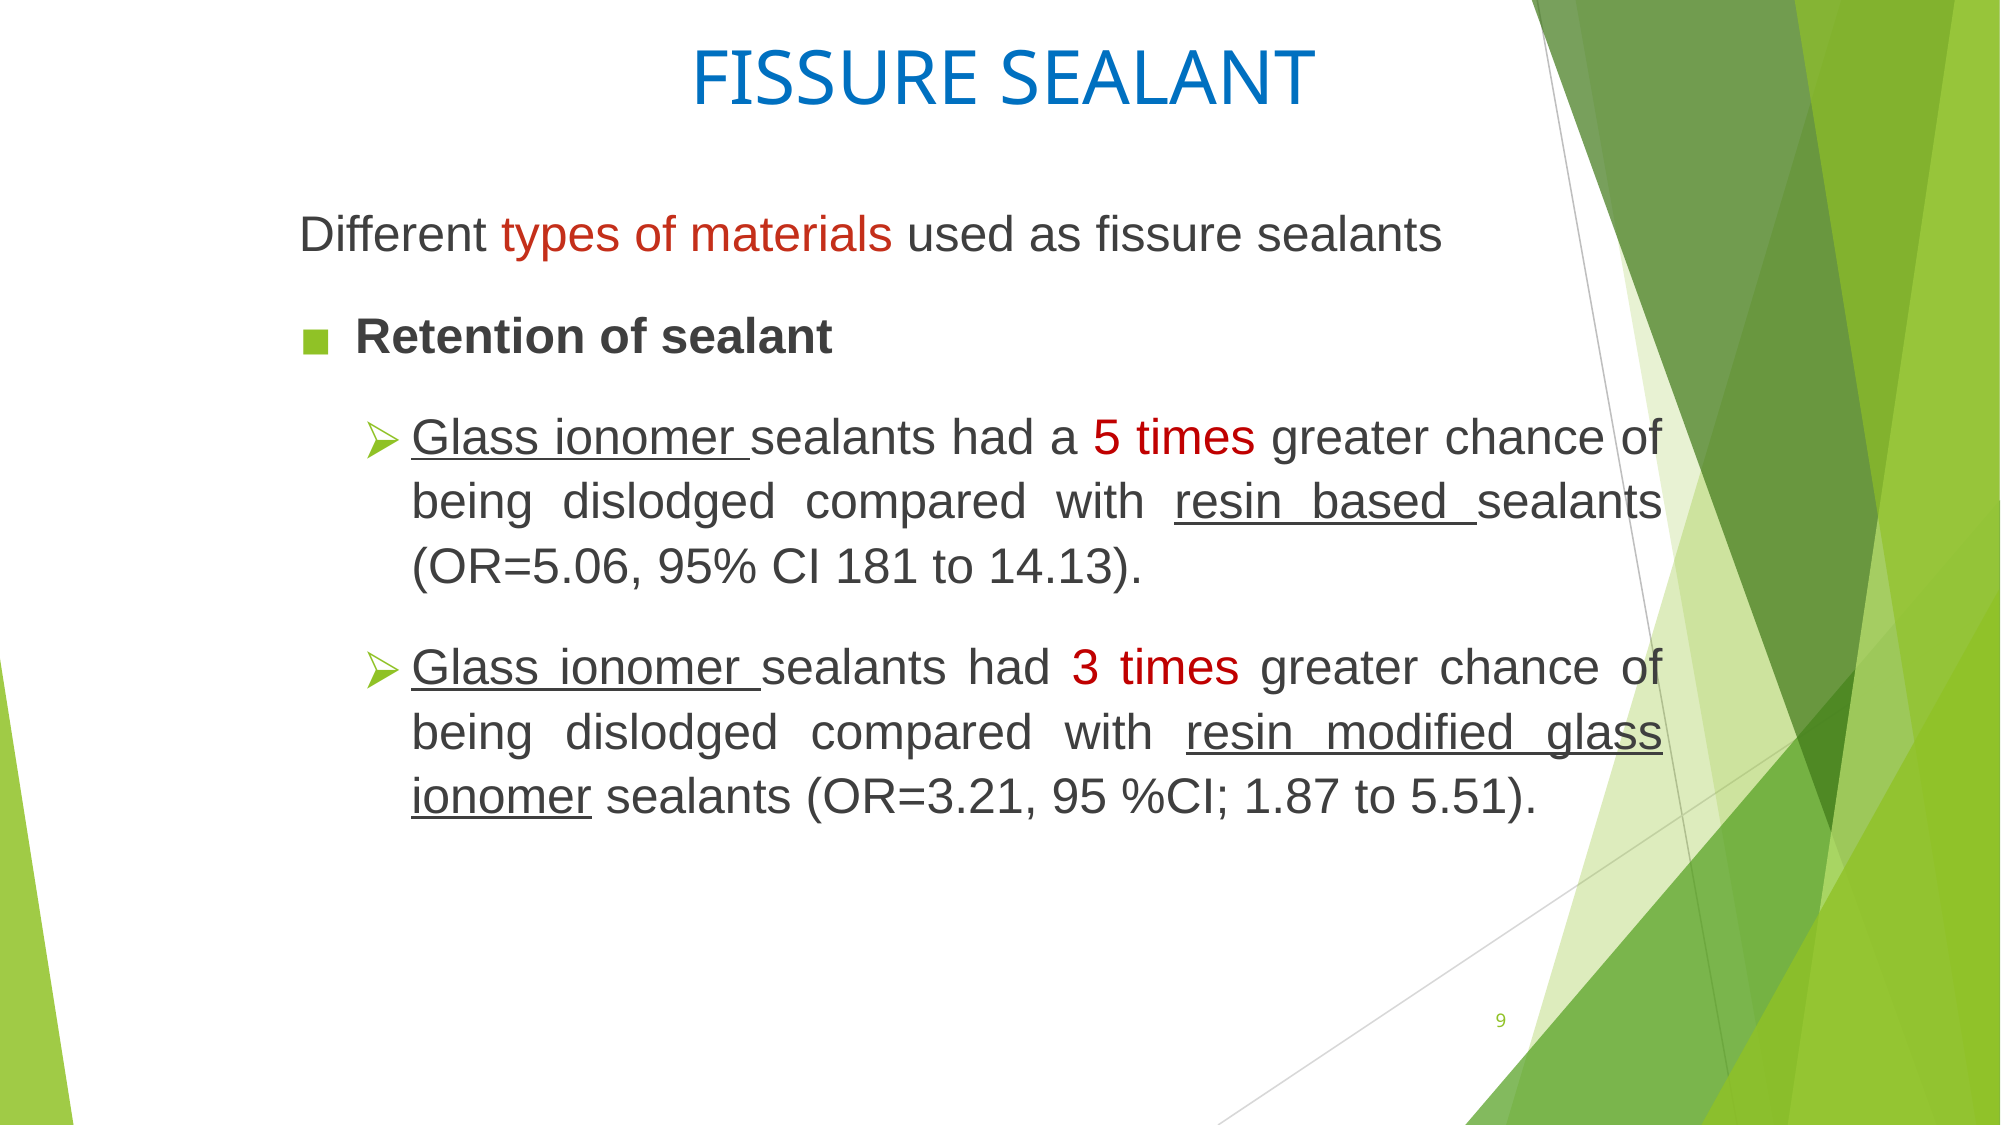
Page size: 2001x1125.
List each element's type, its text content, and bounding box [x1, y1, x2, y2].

title FISSURE SEALANT [328, 22, 1679, 148]
slide_number 9 [1409, 991, 1522, 1051]
list Different types of materials used as fissure sealants Retention of sealant Glass ionomer sealants had a 5 times greater chance of being dislodged compared with resin based sealants (OR=5.06, 95% CI 181 to 14.13). Glass ionomer sealants had 3 times greater chance of being dislodged compared with resin modified glass ionomer sealants (OR=3.21, 95 %CI; 1.87 to 5.51). [283, 189, 1678, 1041]
